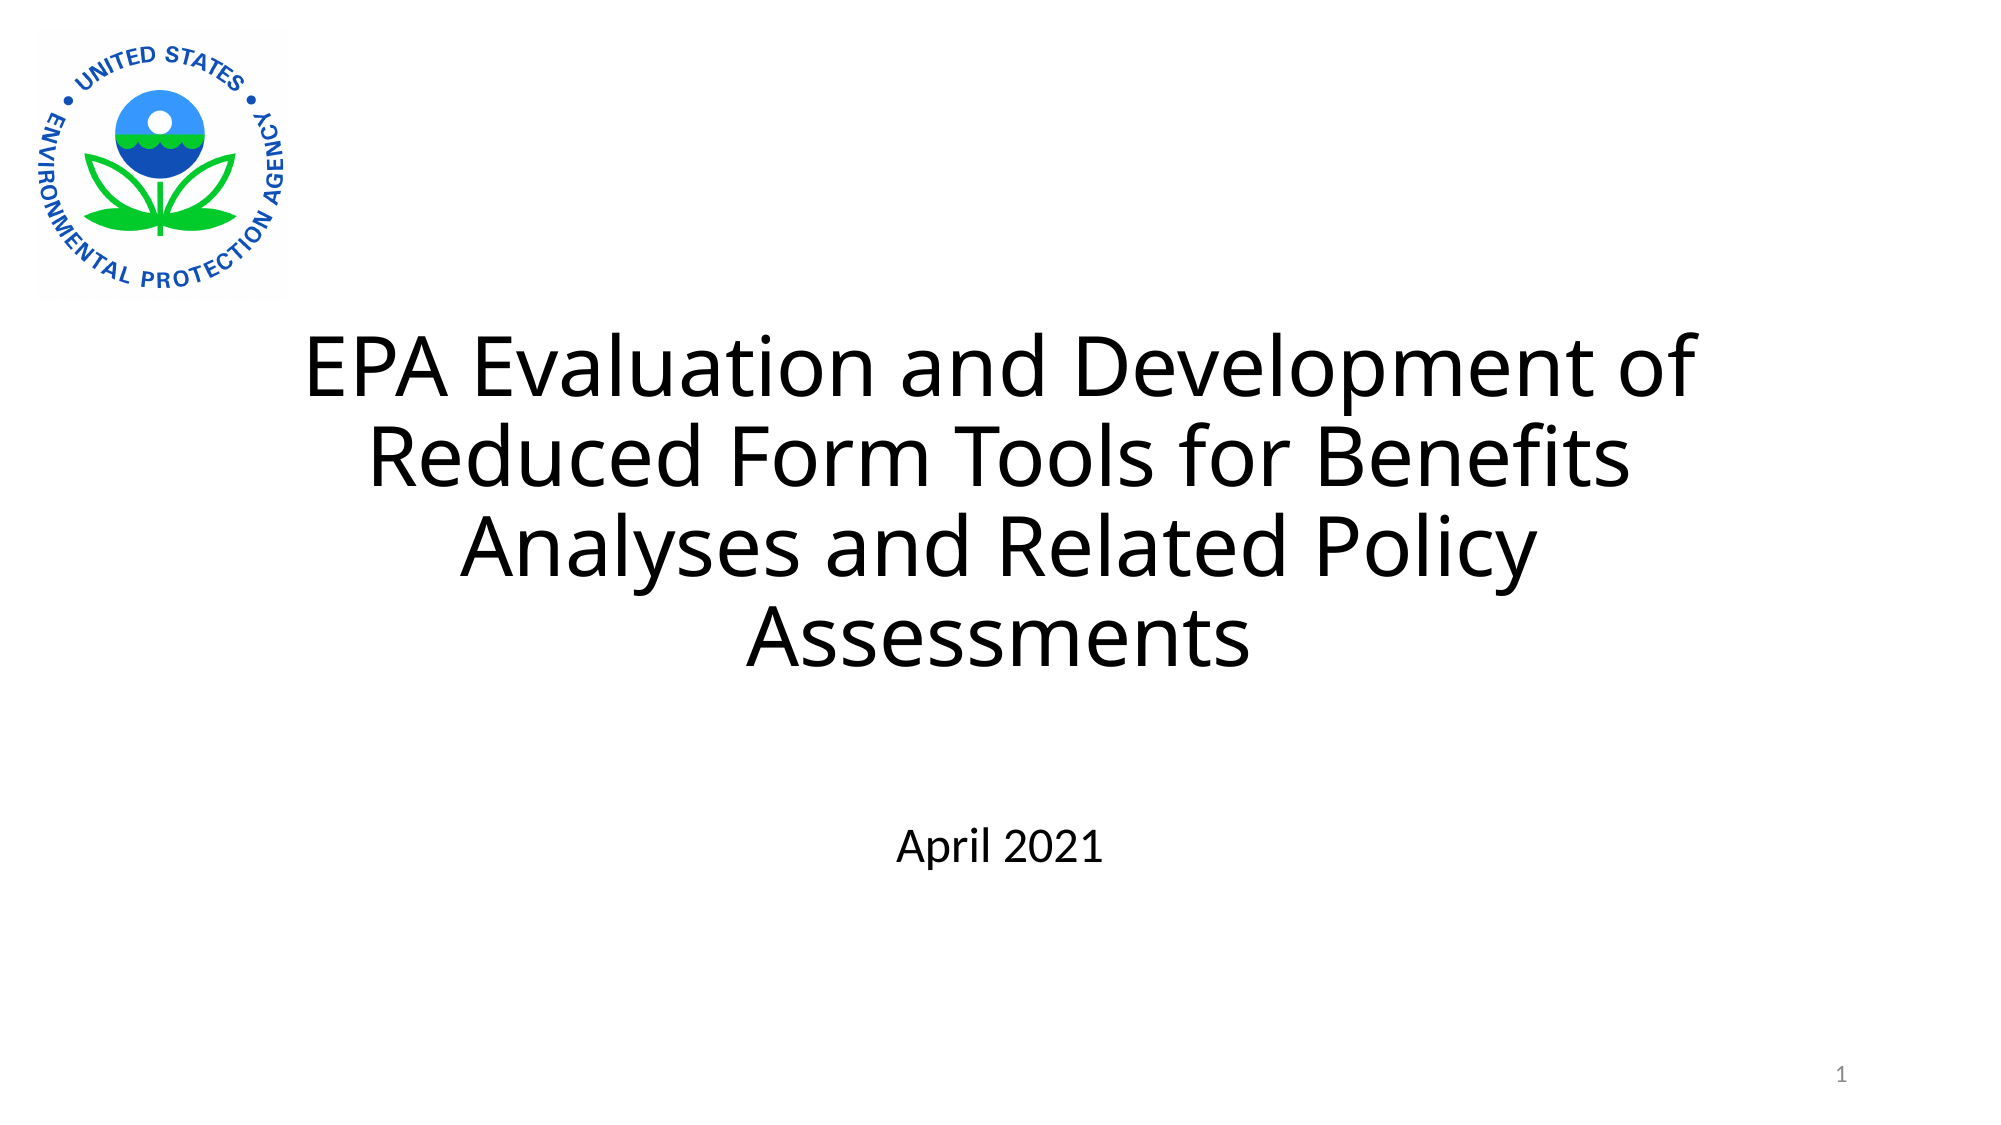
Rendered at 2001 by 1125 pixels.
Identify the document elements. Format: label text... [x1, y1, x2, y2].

title EPA Evaluation and Development of Reduced Form Tools for Benefits Analyses and Related Policy Assessments [249, 299, 1750, 692]
slide_number 1 [1412, 1042, 1863, 1103]
picture [36, 28, 287, 301]
subtitle April 2021 [249, 731, 1750, 1003]
